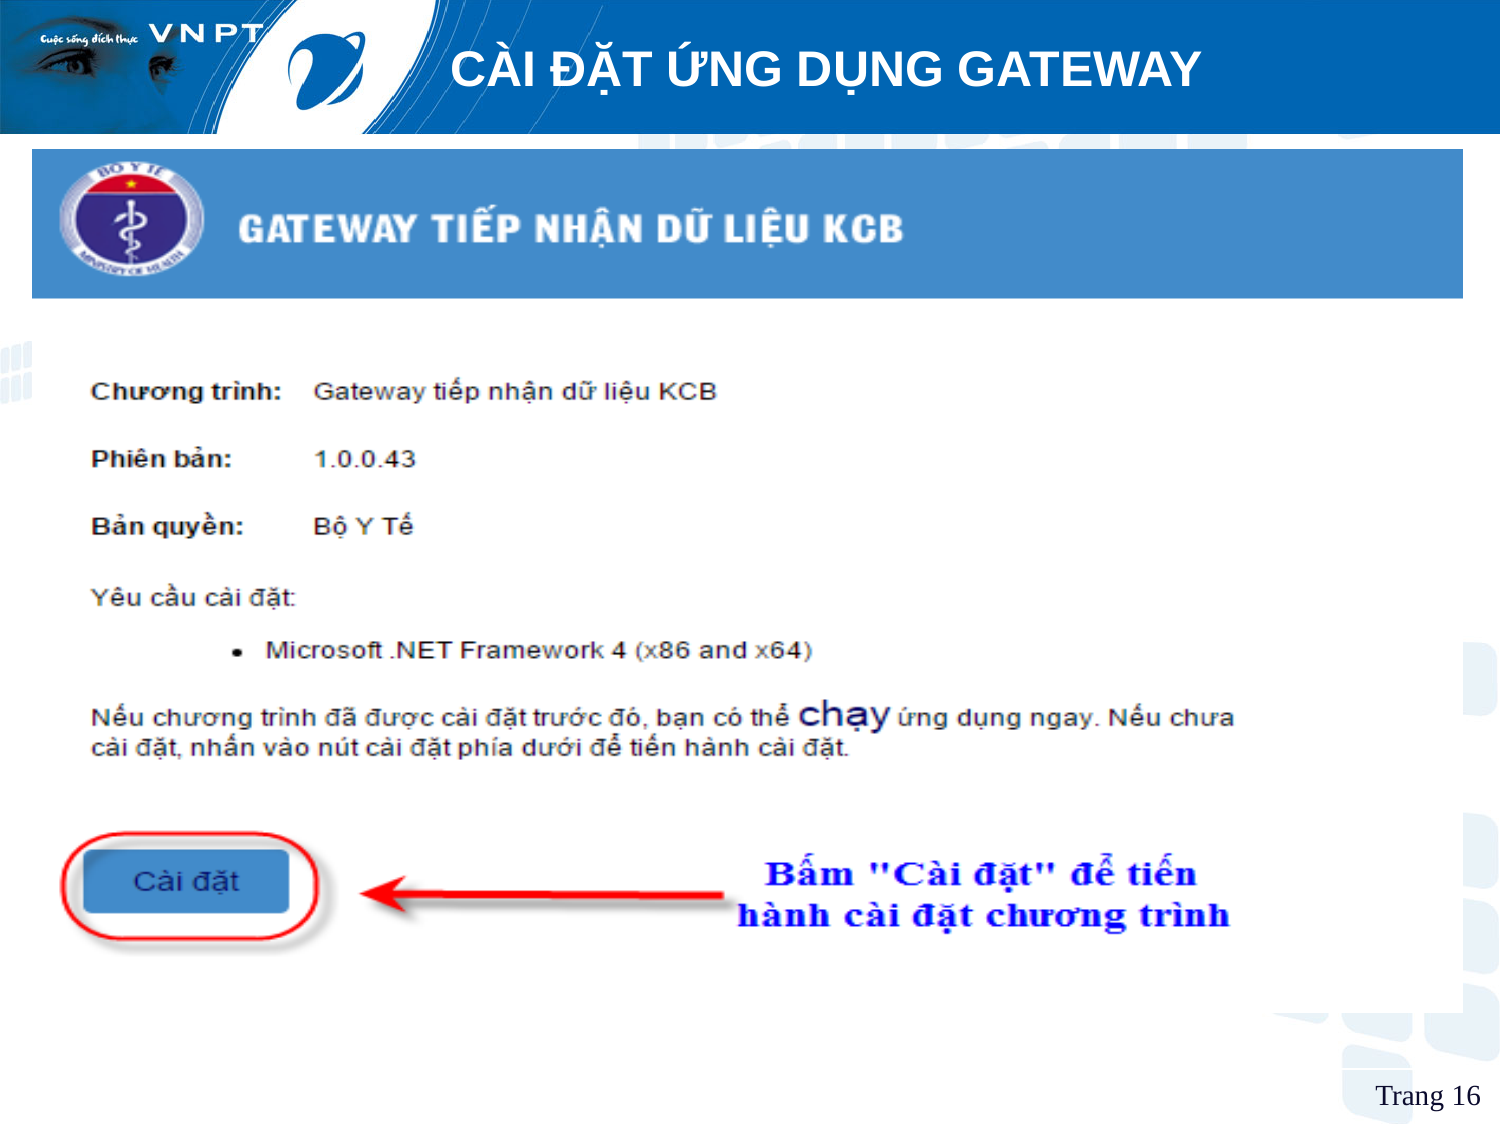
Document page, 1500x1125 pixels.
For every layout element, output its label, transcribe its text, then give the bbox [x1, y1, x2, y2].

picture [0, 0, 1500, 1125]
slide_number Trang 16 [1242, 1068, 1497, 1125]
title CÀI ĐẶT ỨNG DỤNG GATEWAY [437, 0, 1496, 133]
